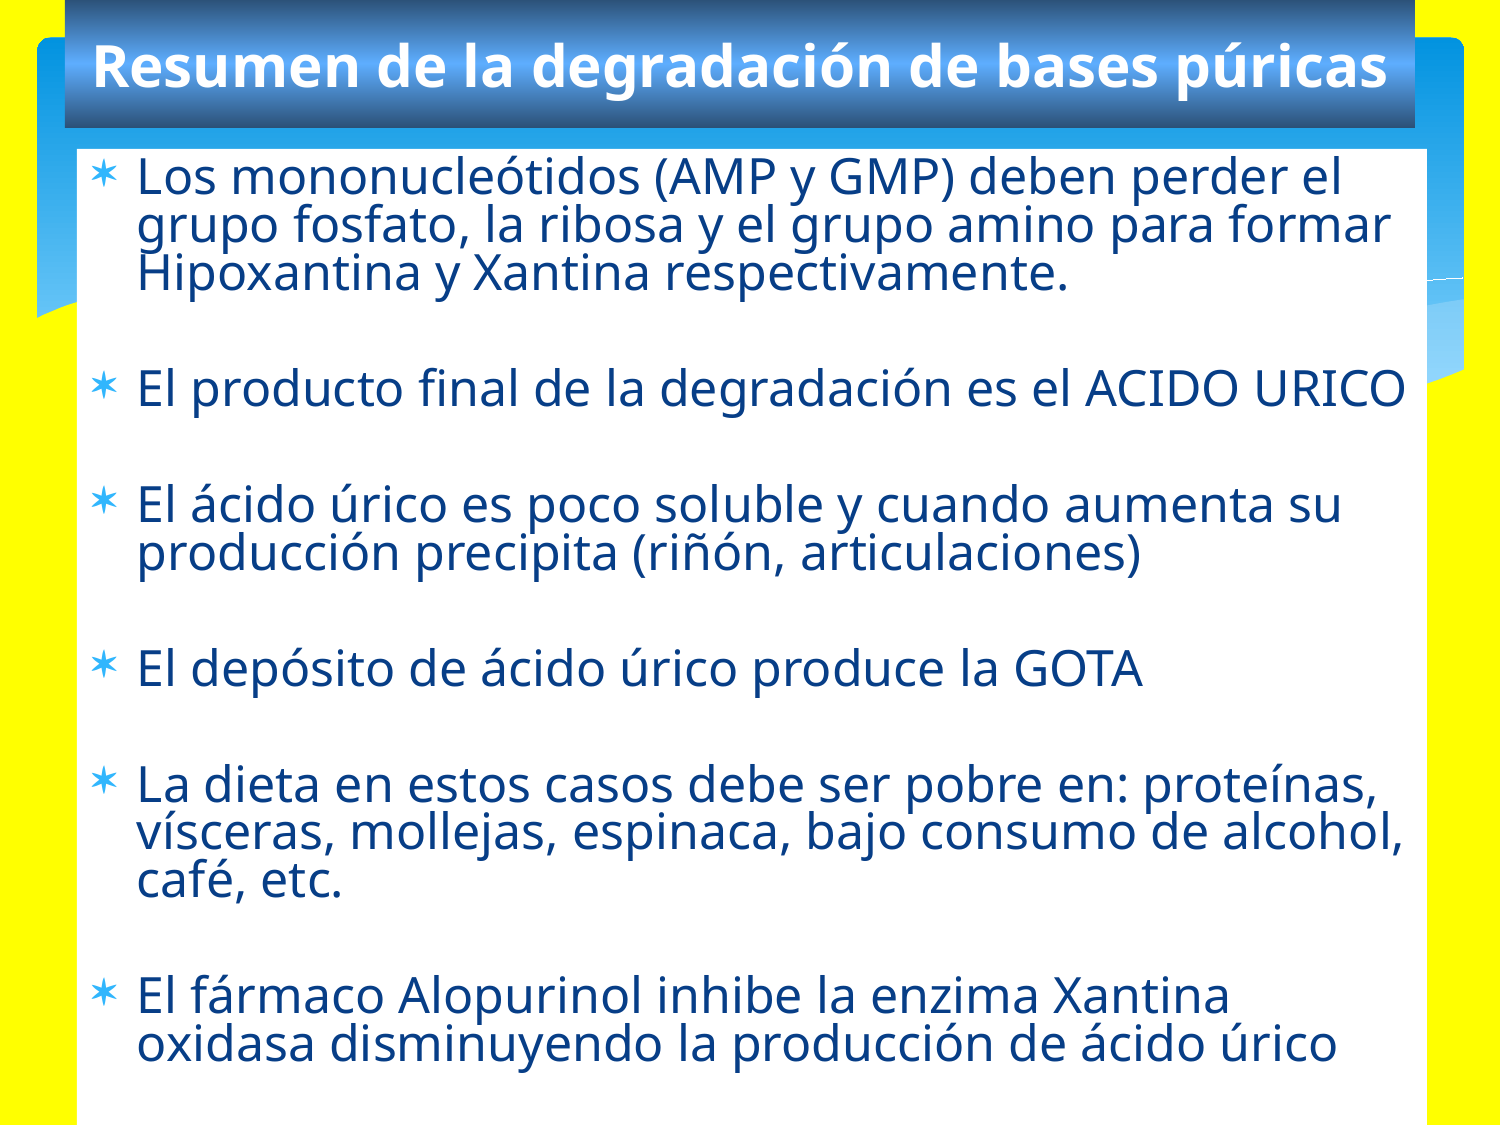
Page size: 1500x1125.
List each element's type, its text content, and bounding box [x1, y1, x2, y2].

title Resumen de la degradación de bases púricas [64, 0, 1415, 128]
list Los mononucleótidos (AMP y GMP) deben perder el grupo fosfato, la ribosa y el grupo amino para formar Hipoxantina y Xantina respectivamente. El producto final de la degradación es el ACIDO URICO El ácido úrico es poco soluble y cuando aumenta su producción precipita (riñón, articulaciones) El depósito de ácido úrico produce la GOTA La dieta en estos casos debe ser pobre en: proteínas, vísceras, mollejas, espinaca, bajo consumo de alcohol, café, etc. El fármaco Alopurinol inhibe la enzima Xantina oxidasa disminuyendo la producción de ácido úrico [76, 148, 1427, 1125]
